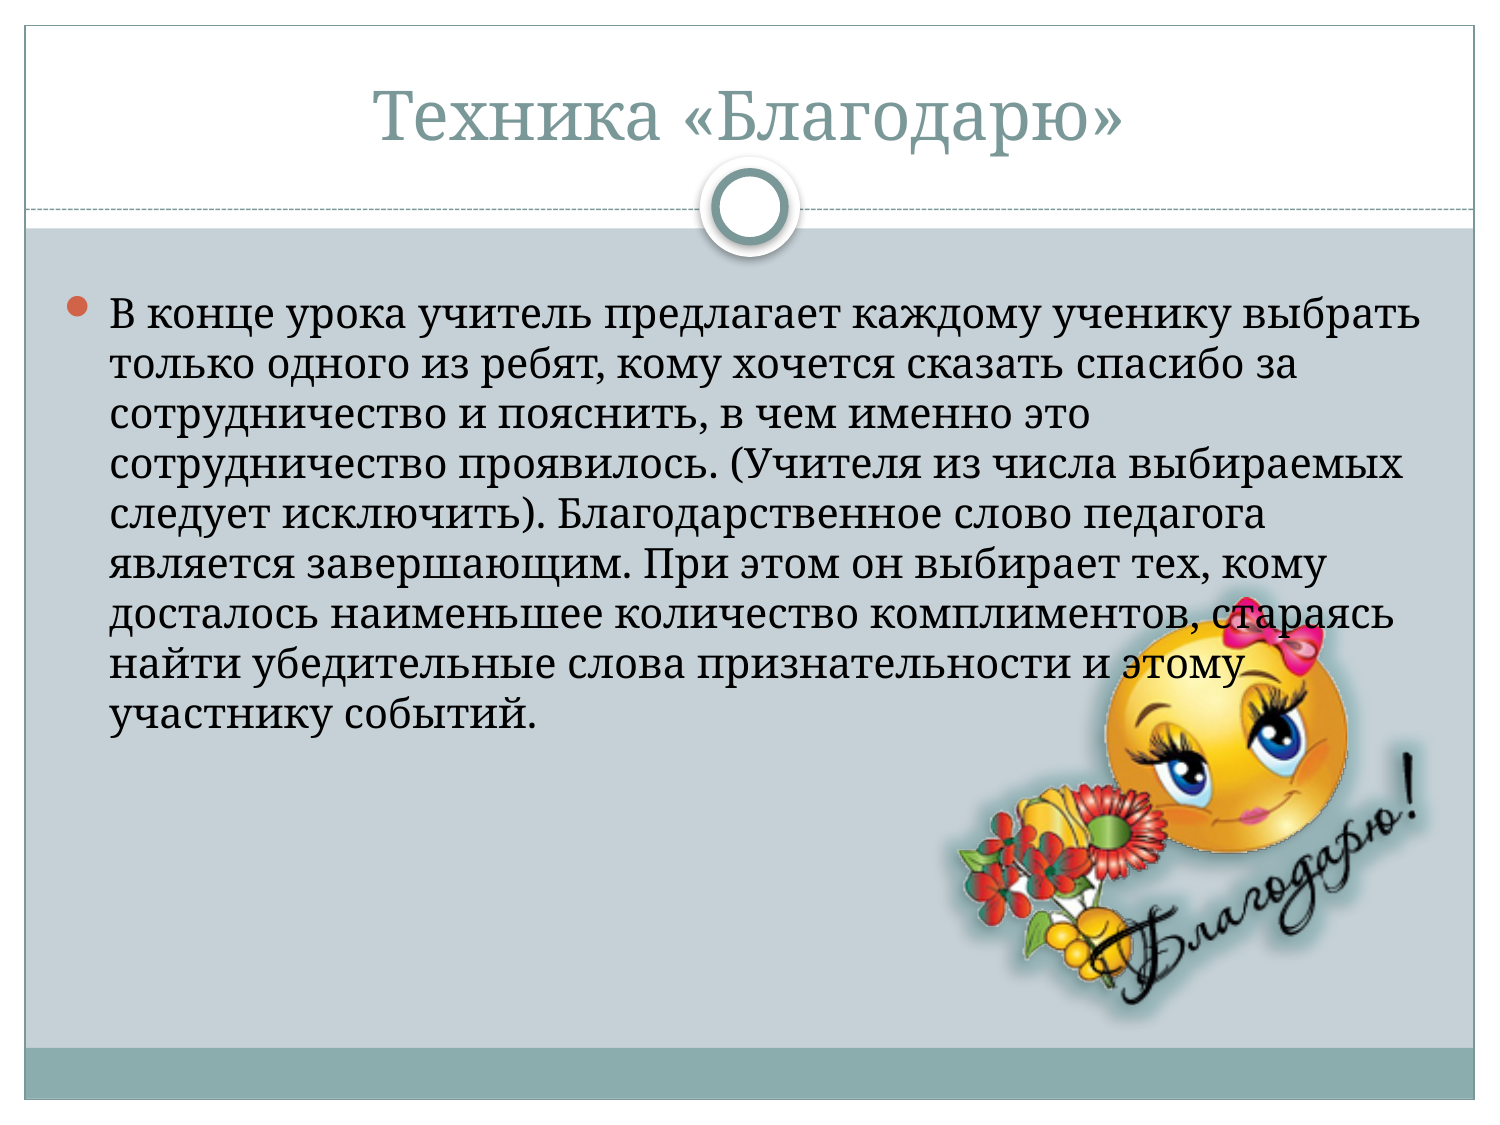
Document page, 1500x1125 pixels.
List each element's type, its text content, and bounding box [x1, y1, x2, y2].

picture [950, 597, 1436, 1012]
title Техника «Благодарю» [49, 37, 1450, 162]
list В конце урока учитель предлагает каждому ученику выбрать только одного из ребят, кому хочется сказать спасибо за сотрудничество и пояснить, в чем именно это сотрудничество проявилось. (Учителя из числа выбираемых следует исключить). Благодарственное слово педагога является завершающим. При этом он выбирает тех, кому досталось наименьшее количество комплиментов, стараясь найти убедительные слова признательности и этому участнику событий. [49, 278, 1445, 1001]
